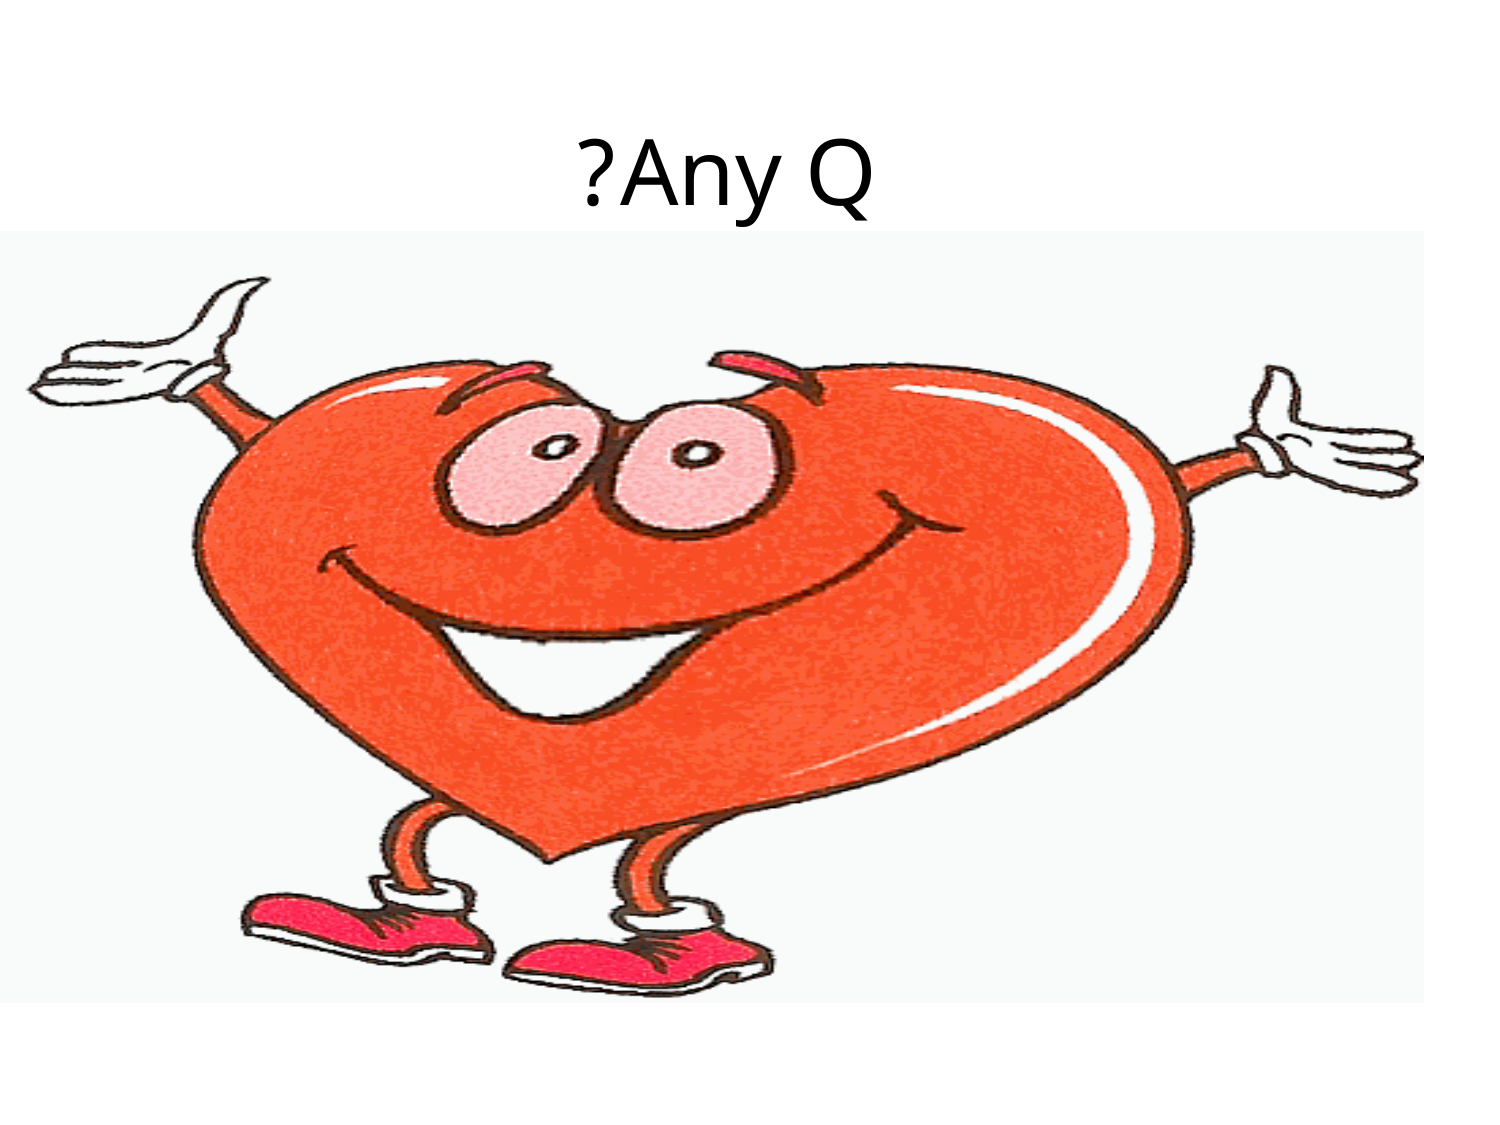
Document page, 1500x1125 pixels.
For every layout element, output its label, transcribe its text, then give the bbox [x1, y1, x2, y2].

title Any Q? [53, 59, 1397, 230]
picture [0, 231, 1424, 1003]
